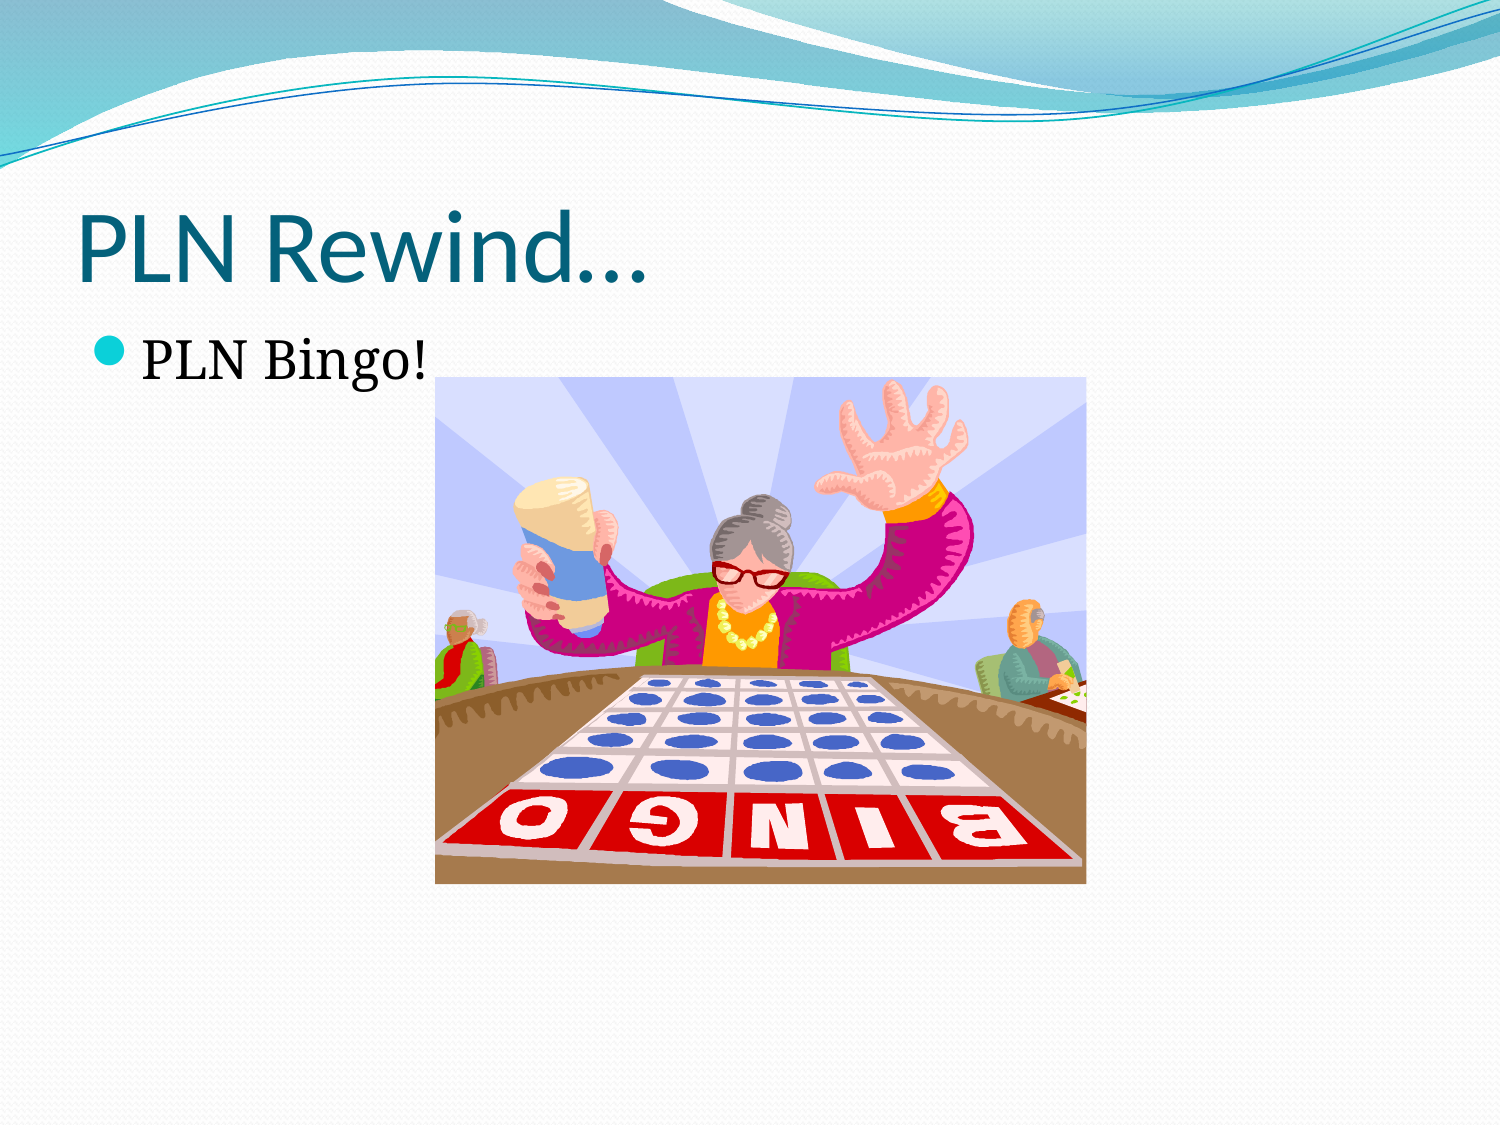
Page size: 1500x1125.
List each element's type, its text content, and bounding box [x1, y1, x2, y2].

title PLN Rewind… [74, 115, 1426, 304]
picture [434, 376, 1087, 885]
list PLN Bingo! [74, 317, 1426, 1038]
